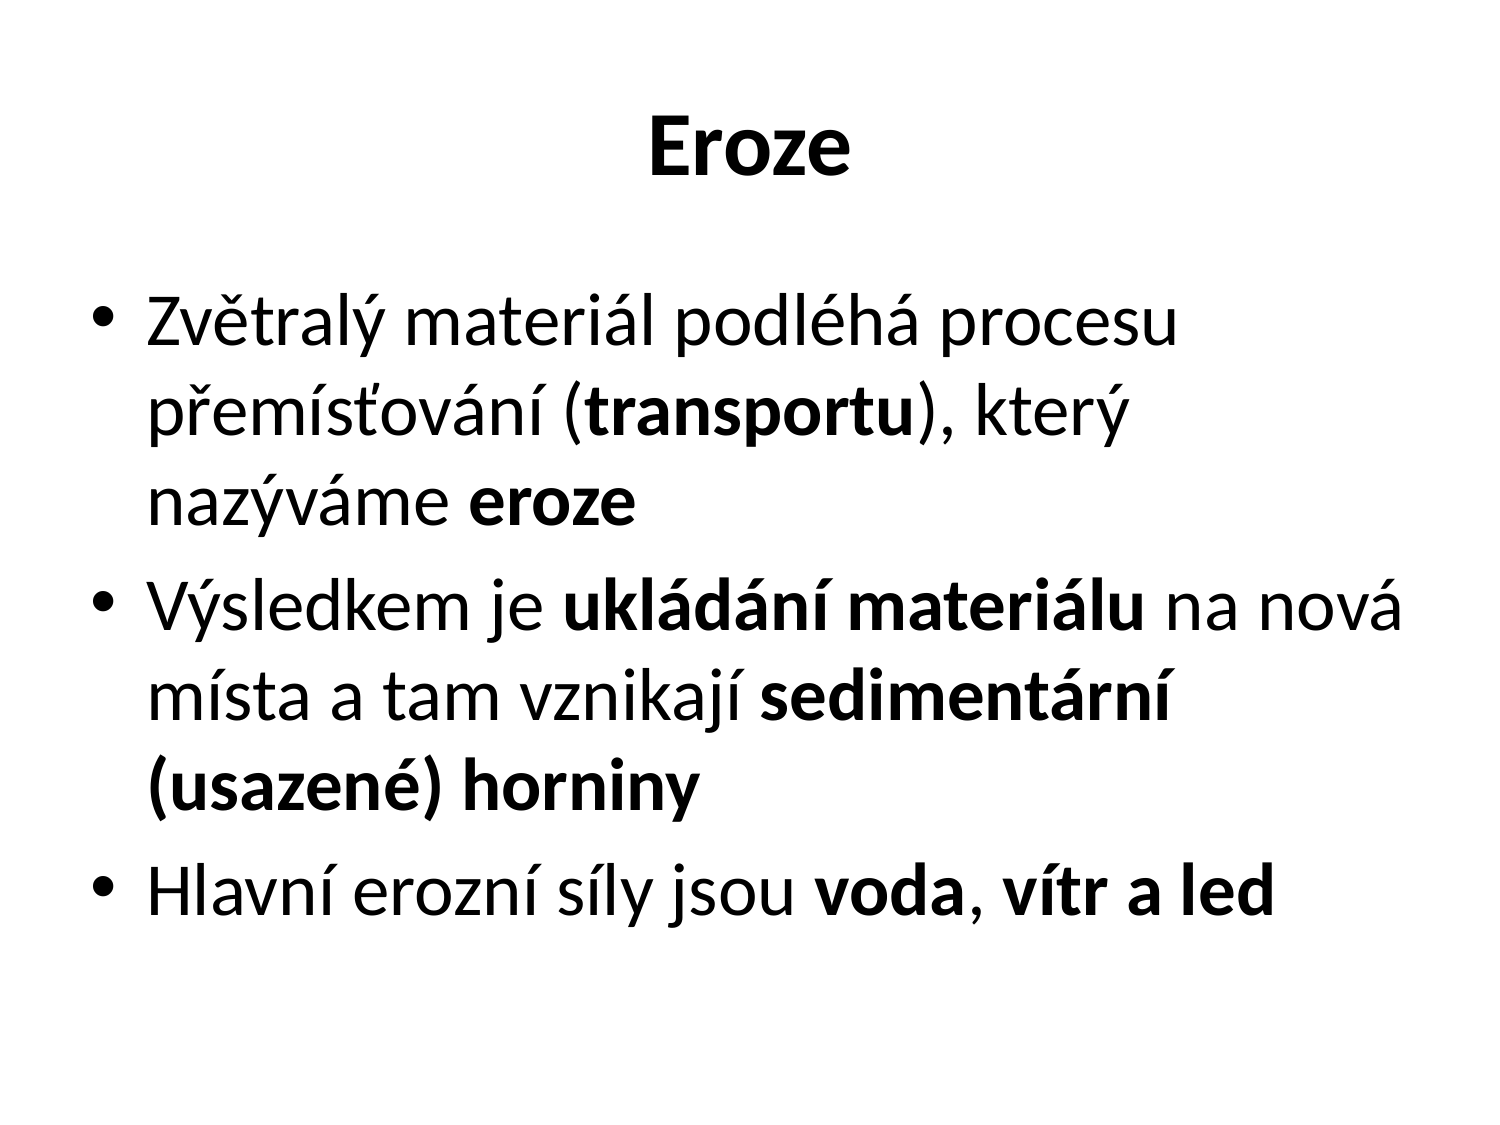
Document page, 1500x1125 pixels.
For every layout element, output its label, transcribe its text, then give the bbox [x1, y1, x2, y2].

title Eroze [75, 45, 1425, 233]
list Zvětralý materiál podléhá procesu přemísťování (transportu), který nazýváme eroze Výsledkem je ukládání materiálu na nová místa a tam vznikají sedimentární (usazené) horniny Hlavní erozní síly jsou voda, vítr a led [75, 262, 1425, 1005]
